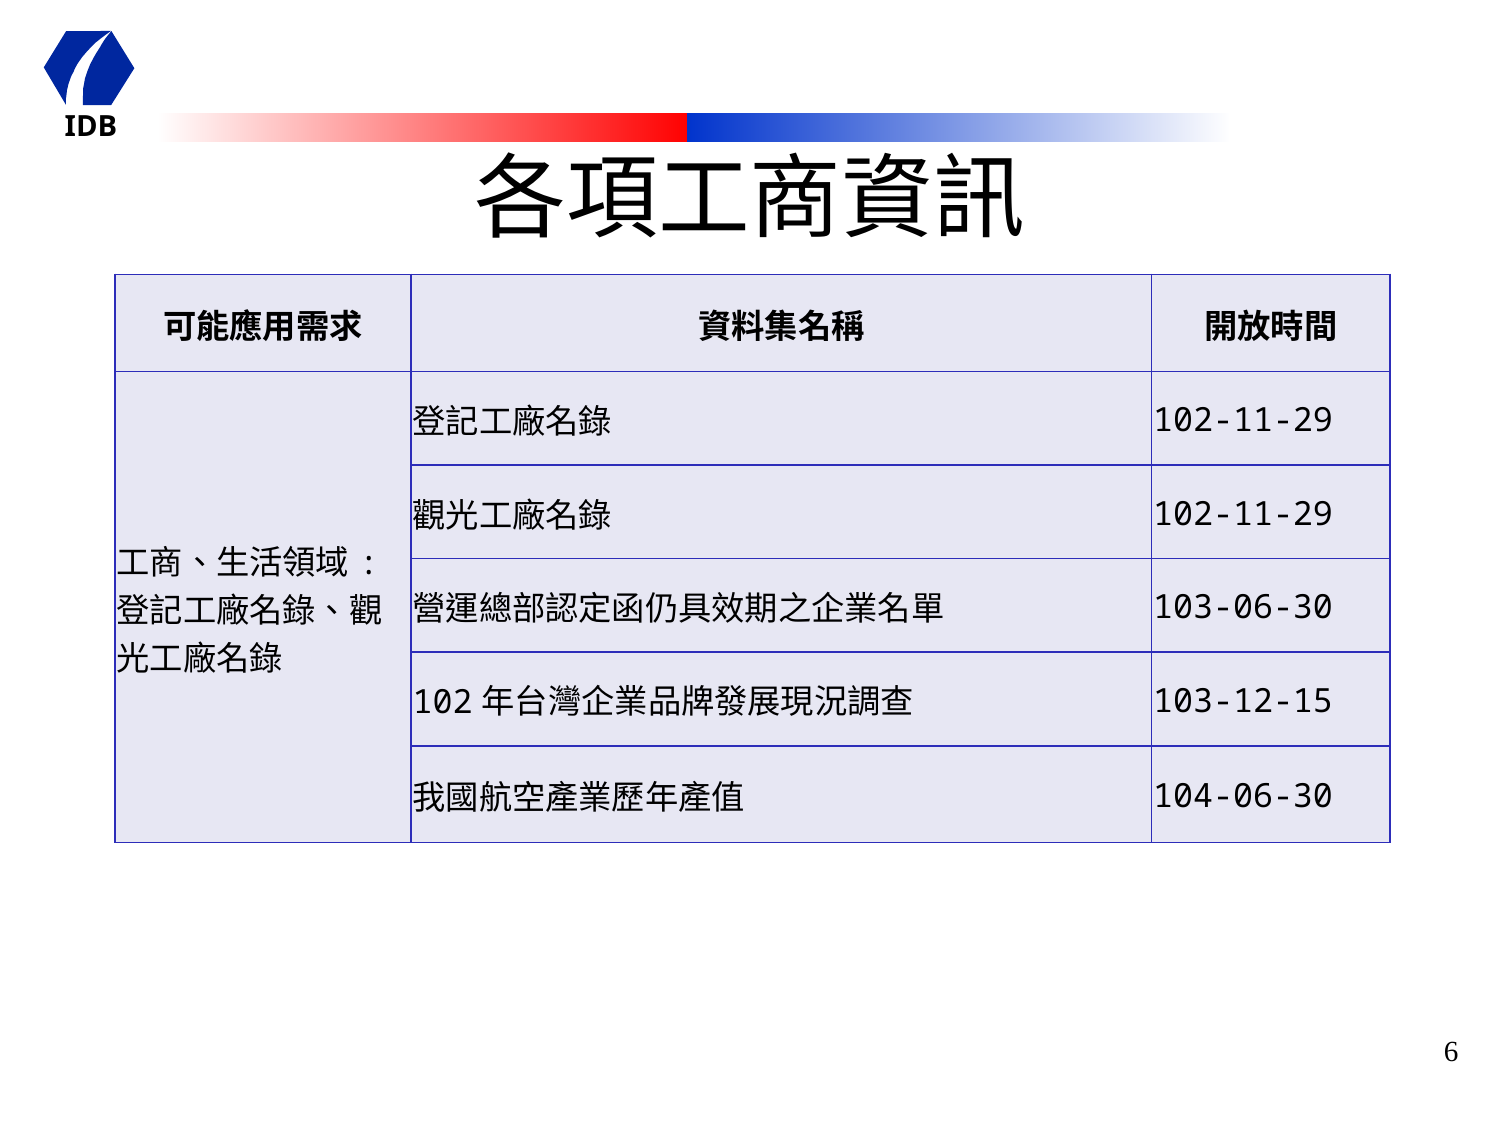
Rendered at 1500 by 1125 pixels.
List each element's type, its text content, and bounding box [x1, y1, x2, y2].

table_cell 102-11-29 [1152, 372, 1389, 464]
table_cell 104-06-30 [1152, 747, 1389, 842]
table_cell 登記工廠名錄 [412, 372, 1151, 464]
table_cell 營運總部認定函仍具效期之企業名單 [412, 559, 1151, 651]
table_cell 102年台灣企業品牌發展現況調查 [412, 653, 1151, 745]
slide_number 6 [1160, 1024, 1474, 1101]
table_cell 103-06-30 [1152, 559, 1389, 651]
table_header 開放時間 [1152, 275, 1389, 371]
table_cell 觀光工廠名錄 [412, 466, 1151, 558]
table_header 資料集名稱 [412, 275, 1151, 371]
table_cell 我國航空產業歷年產值 [412, 747, 1151, 842]
table_cell 103-12-15 [1152, 653, 1389, 745]
table_cell 工商、生活領域: 登記工廠名錄、觀光工廠名錄 [116, 372, 410, 842]
table_cell 102-11-29 [1152, 466, 1389, 558]
title 各項工商資訊 [112, 99, 1388, 288]
table_header 可能應用需求 [116, 275, 410, 371]
